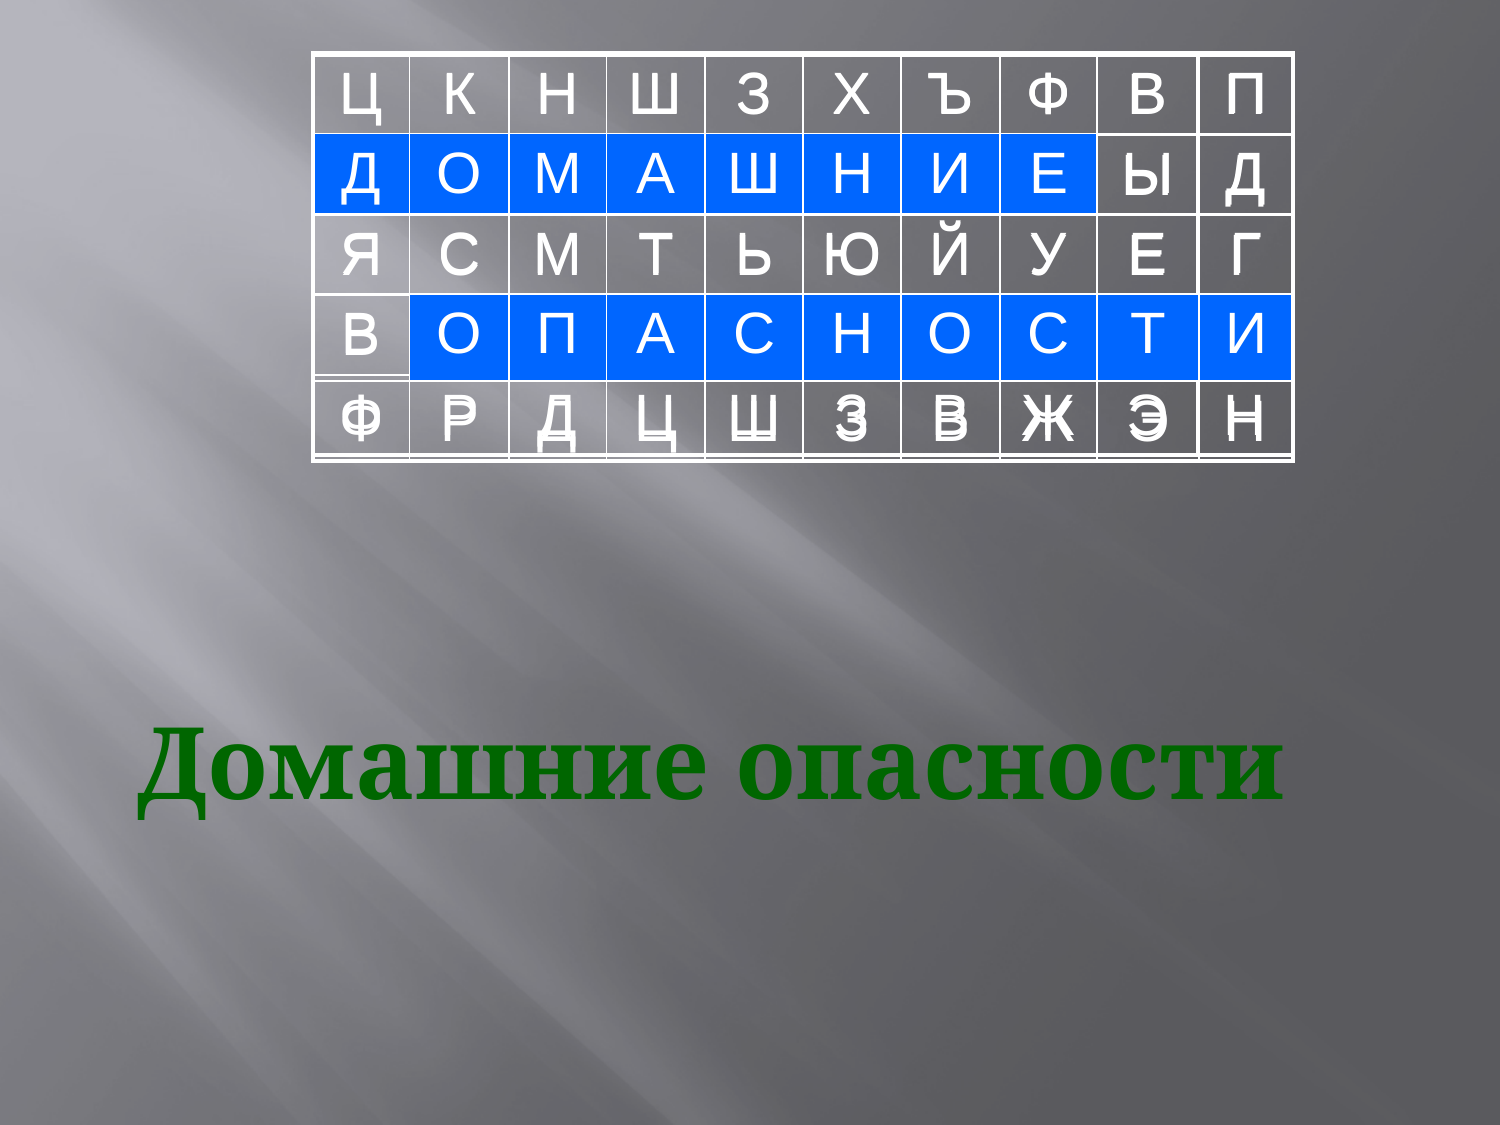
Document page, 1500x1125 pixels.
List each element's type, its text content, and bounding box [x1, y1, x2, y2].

text_box Домашние опасности [122, 692, 1327, 828]
table_header П [1200, 55, 1291, 133]
table_cell О [410, 295, 508, 380]
table_cell Д [315, 134, 409, 213]
table_header З [706, 55, 802, 133]
table_cell О [902, 295, 999, 380]
table_header Х [804, 55, 900, 133]
table_cell О [410, 134, 508, 213]
table_cell Ь [706, 214, 802, 293]
table_cell Э [1098, 382, 1198, 459]
table_cell Ю [804, 214, 900, 293]
table_header К [410, 55, 508, 133]
table_cell Д [1200, 134, 1291, 213]
table_cell Ш [706, 134, 802, 213]
table_cell У [1001, 214, 1096, 293]
table_header Н [510, 55, 606, 133]
table_cell И [1200, 295, 1291, 380]
table_cell Е [1098, 214, 1198, 293]
table_cell Ж [1001, 382, 1096, 459]
table_header В [1098, 55, 1198, 133]
table_cell Ш [706, 382, 802, 459]
table_cell М [510, 134, 606, 213]
table_cell В [902, 382, 999, 459]
table_cell Е [1001, 134, 1096, 213]
table_cell И [902, 134, 999, 213]
table_cell Н [1200, 382, 1291, 459]
table_cell Т [1098, 295, 1198, 380]
table_cell Й [902, 214, 999, 293]
table_cell Н [804, 134, 900, 213]
table_header Ф [1001, 55, 1096, 133]
table_cell З [804, 382, 900, 459]
table_cell Ф [315, 382, 409, 459]
table_cell С [706, 295, 802, 380]
table_header Ц [315, 55, 409, 133]
table_cell С [1001, 295, 1096, 380]
table_cell Р [410, 382, 508, 459]
table_cell С [410, 214, 508, 293]
table_cell Н [804, 295, 900, 380]
table_cell Я [315, 214, 409, 293]
table_header Ъ [902, 55, 999, 133]
table_cell Ы [1098, 134, 1198, 213]
table_cell В [315, 295, 409, 380]
table_cell А [607, 295, 704, 380]
table_header Ш [607, 55, 704, 133]
table_cell Д [510, 382, 606, 459]
table_cell А [607, 134, 704, 213]
table_cell М [510, 214, 606, 293]
table_cell Т [607, 214, 704, 293]
table_cell П [510, 295, 606, 380]
table_cell Г [1200, 214, 1291, 293]
table_cell Ц [607, 382, 704, 459]
